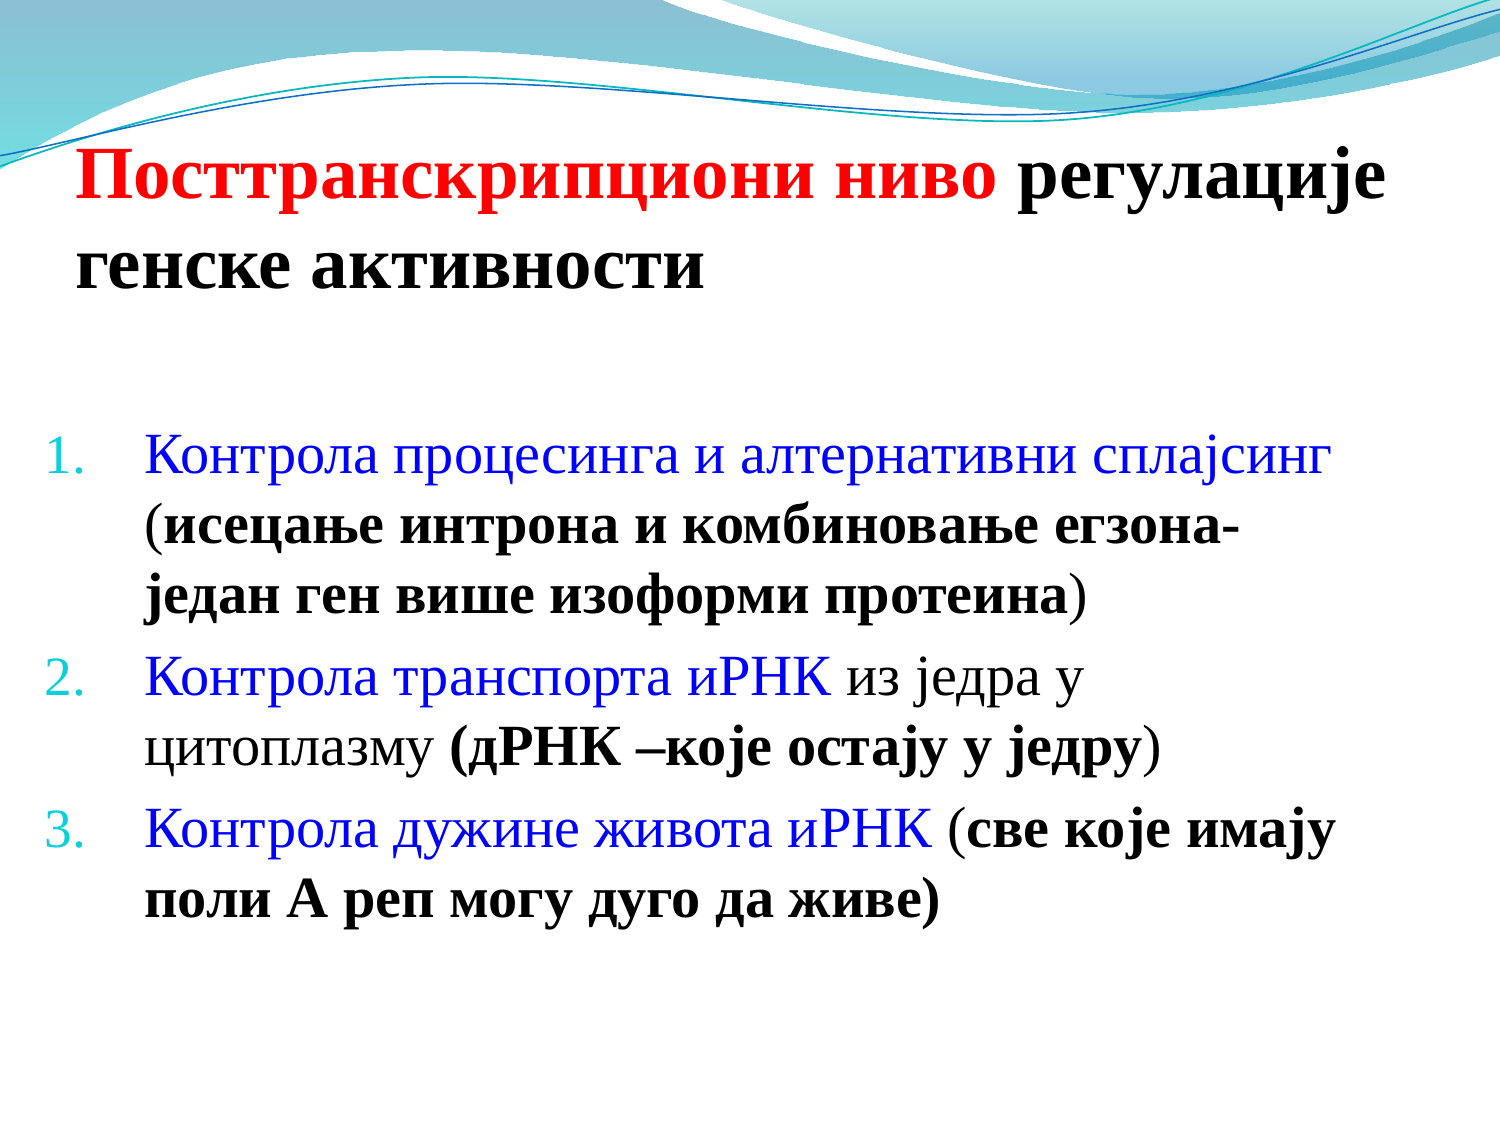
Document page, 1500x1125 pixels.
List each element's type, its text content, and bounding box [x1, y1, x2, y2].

title Посттранскрипциони ниво регулације генске активности [74, 115, 1426, 304]
list Контрола процесинга и алтернативни сплајсинг (исецање интрона и комбиновање егзона- један ген више изоформи протеина) Контрола транспорта иРНК из једра у цитоплазму (дРНК –које остају у једру) Контрола дужине живота иРНК (све које имају поли А реп могу дуго да живе) [29, 326, 1380, 1047]
